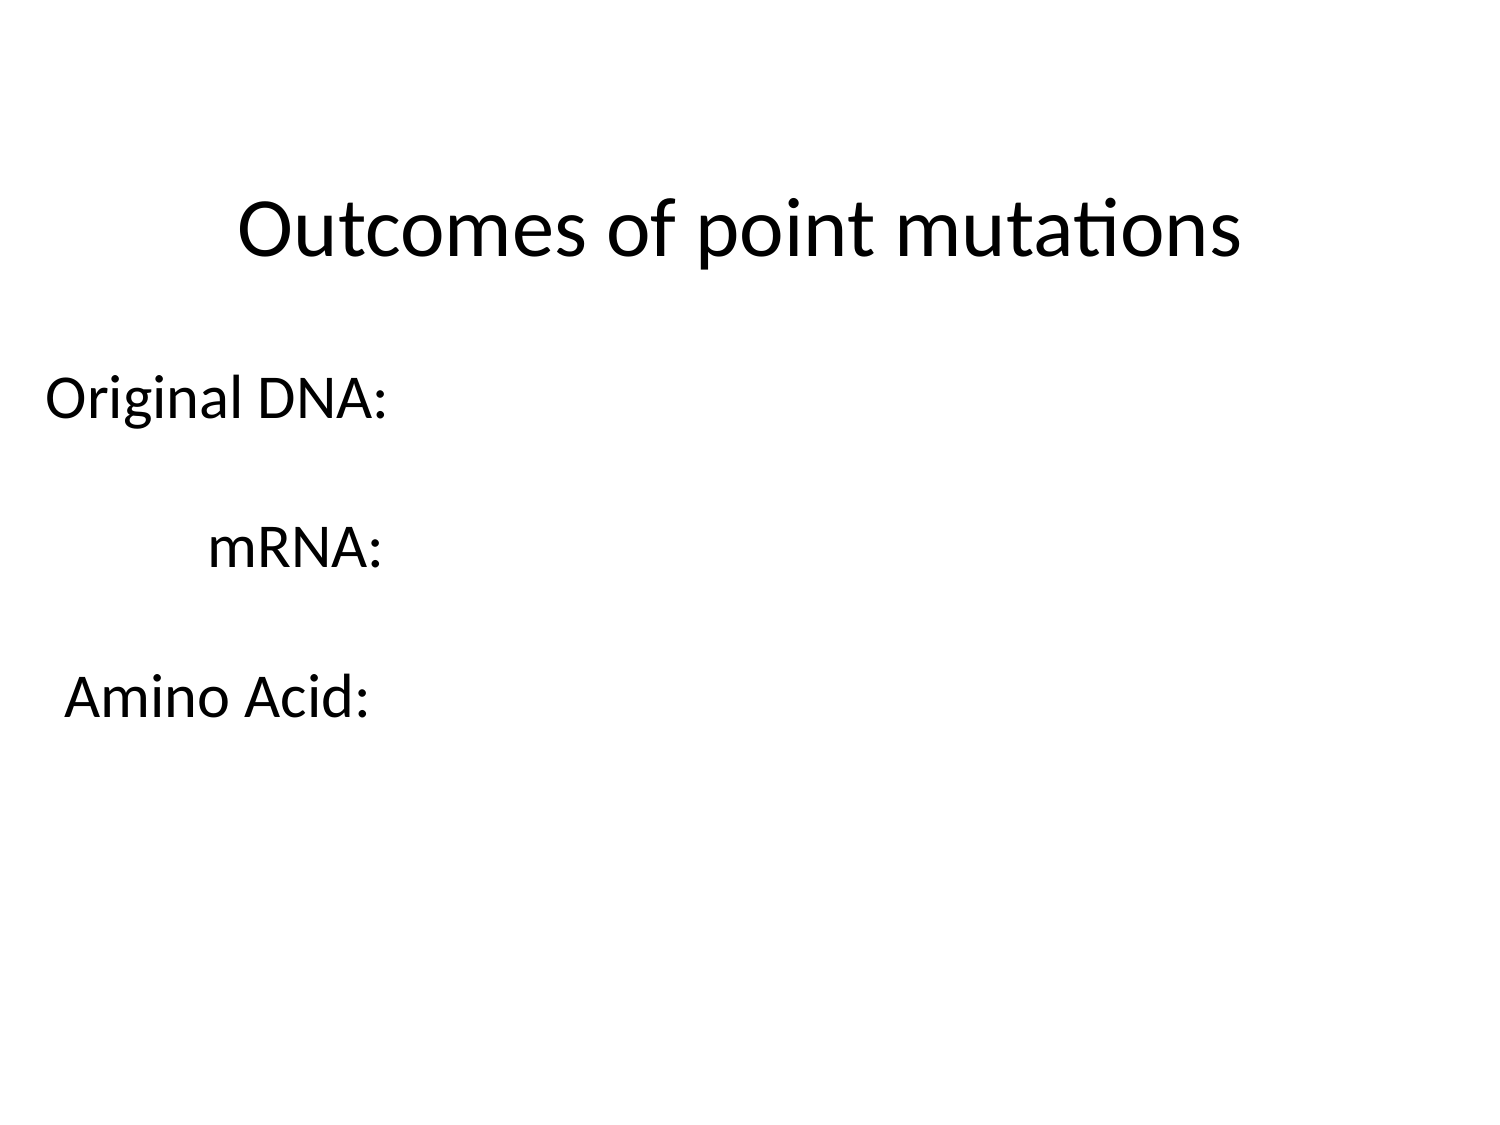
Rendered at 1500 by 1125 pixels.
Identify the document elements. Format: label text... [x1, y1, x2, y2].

text_box Original DNA: mRNA: Amino Acid: [0, 348, 893, 738]
title Outcomes of point mutations [103, 140, 1397, 304]
